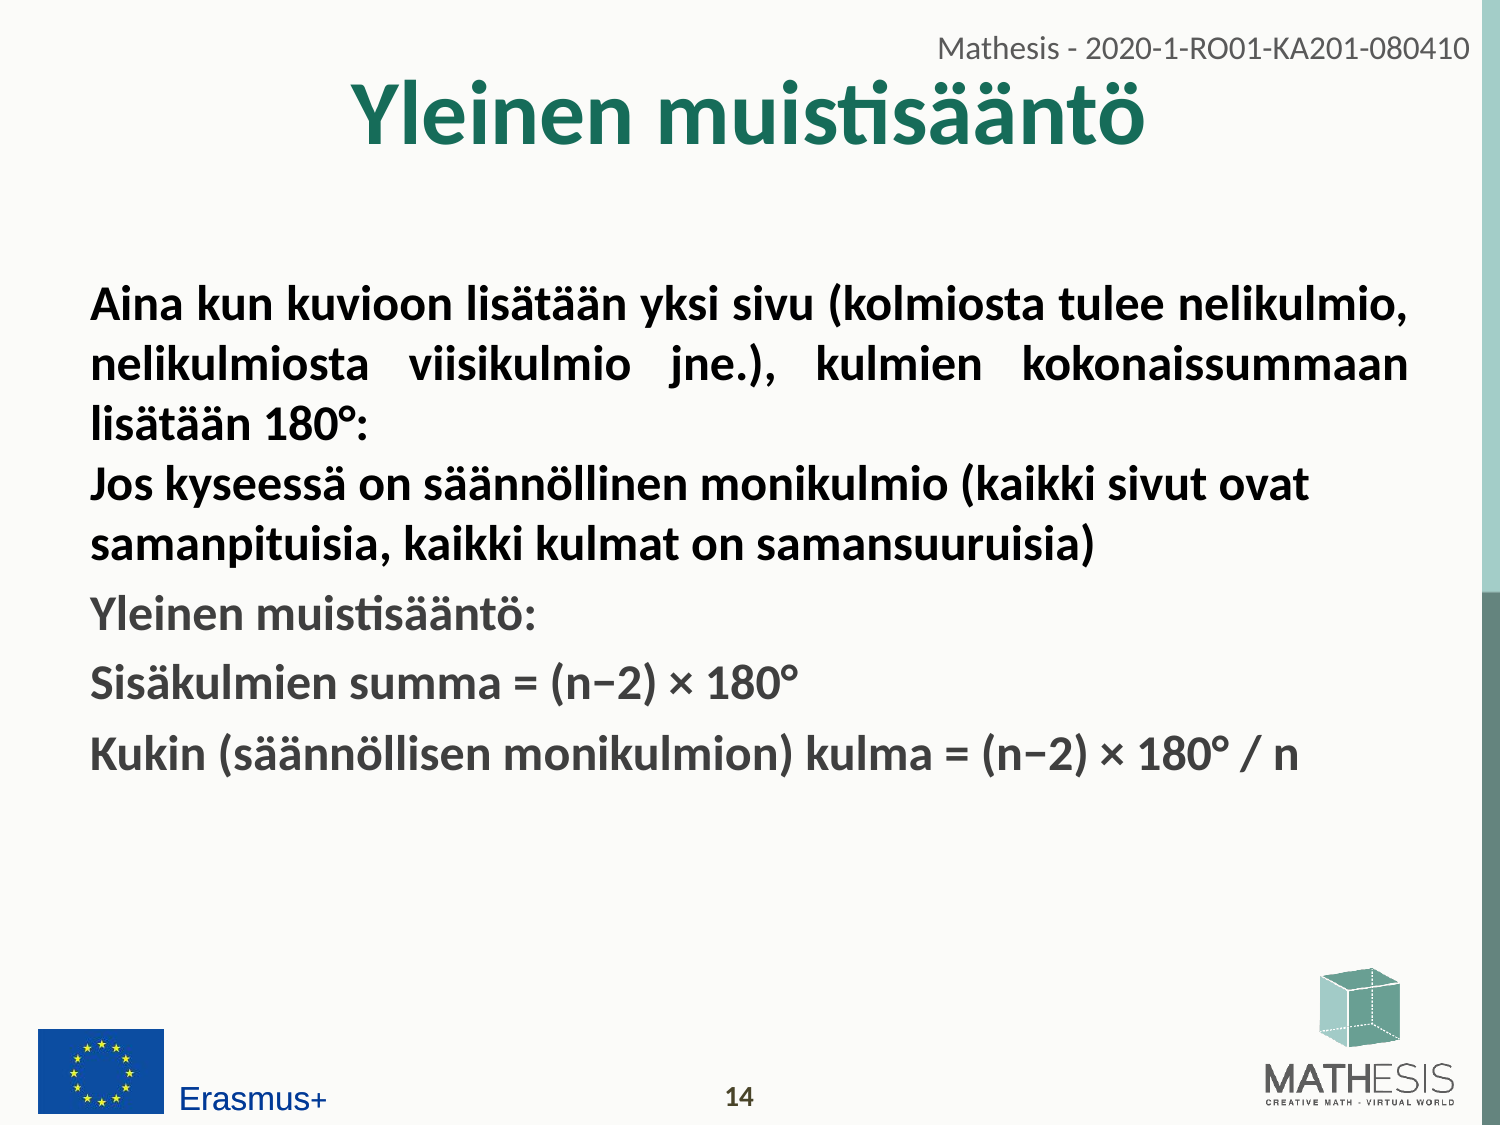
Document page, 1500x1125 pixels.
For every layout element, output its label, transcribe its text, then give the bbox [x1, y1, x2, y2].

list Aina kun kuvioon lisätään yksi sivu (kolmiosta tulee nelikulmio, nelikulmiosta viisikulmio jne.), kulmien kokonaissummaan lisätään 180°: Jos kyseessä on säännöllinen monikulmio (kaikki sivut ovat samanpituisia, kaikki kulmat on samansuuruisia) Yleinen muistisääntö: Sisäkulmien summa = (n−2) × 180° Kukin (säännöllisen monikulmion) kulma = (n−2) × 180° / n [75, 262, 1425, 1005]
title Yleinen muistisääntö [75, 45, 1425, 233]
picture [38, 1029, 164, 1114]
